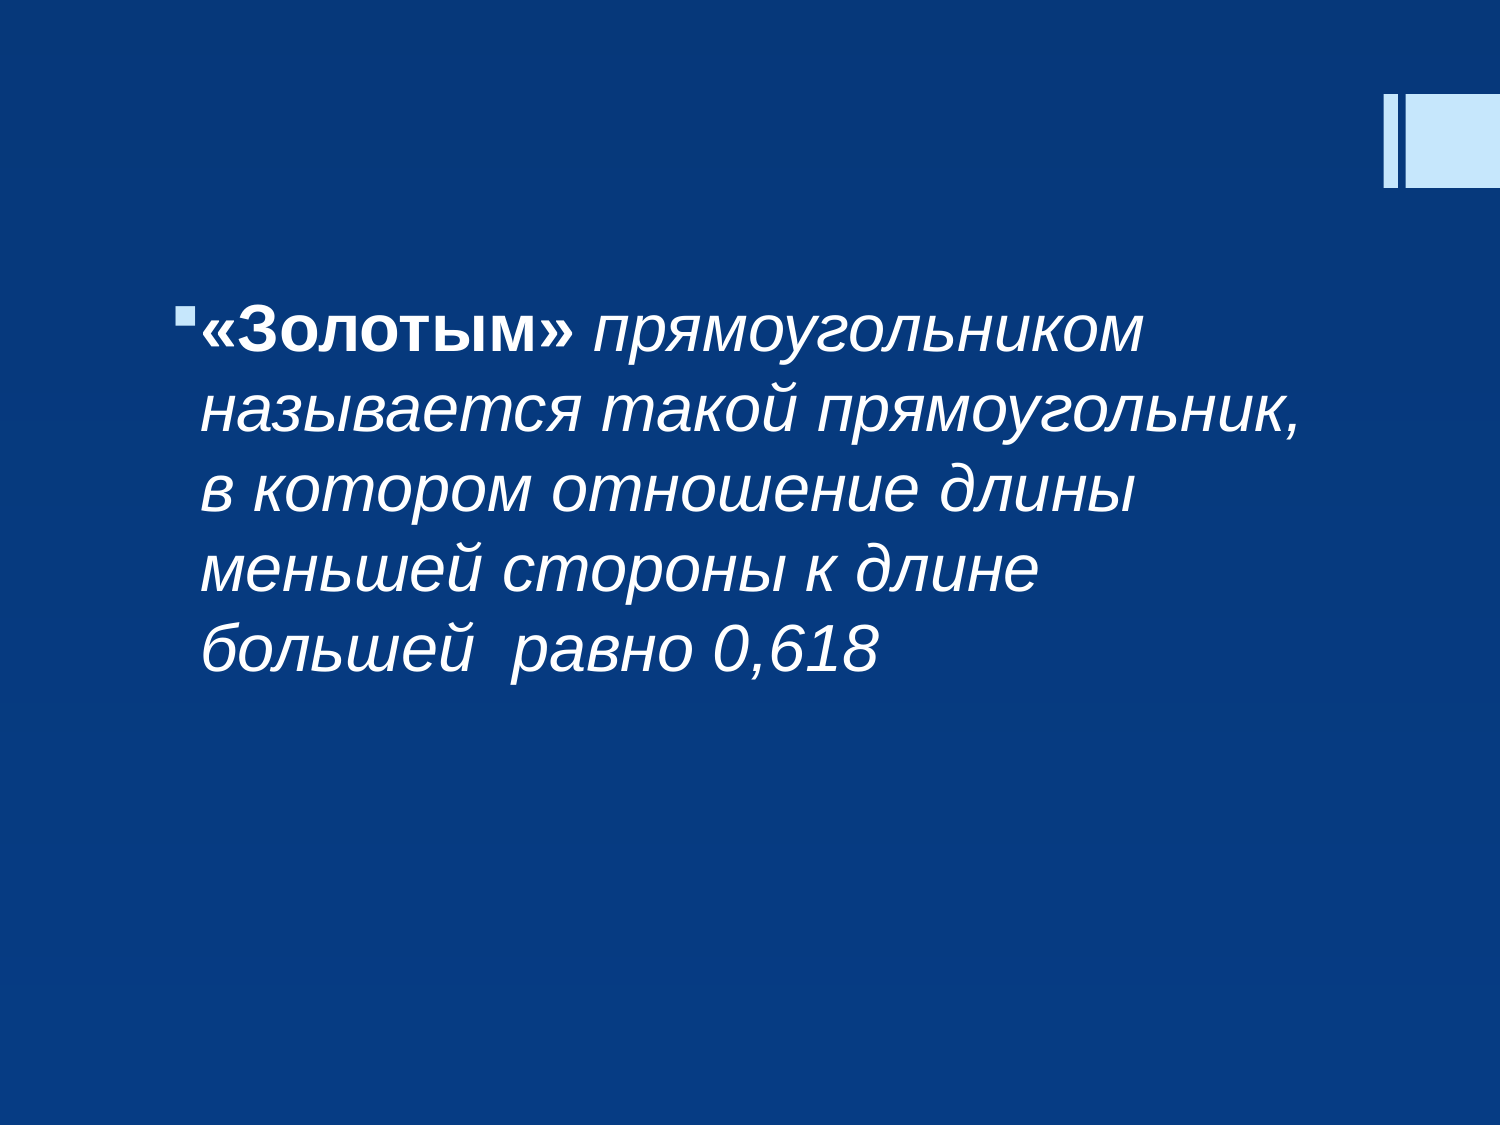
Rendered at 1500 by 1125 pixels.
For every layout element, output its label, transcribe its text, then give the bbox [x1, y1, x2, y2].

list «Золотым» прямоугольником называется такой прямоугольник, в котором отношение длины меньшей стороны к длине большей равно 0,618 [147, 90, 1350, 1035]
